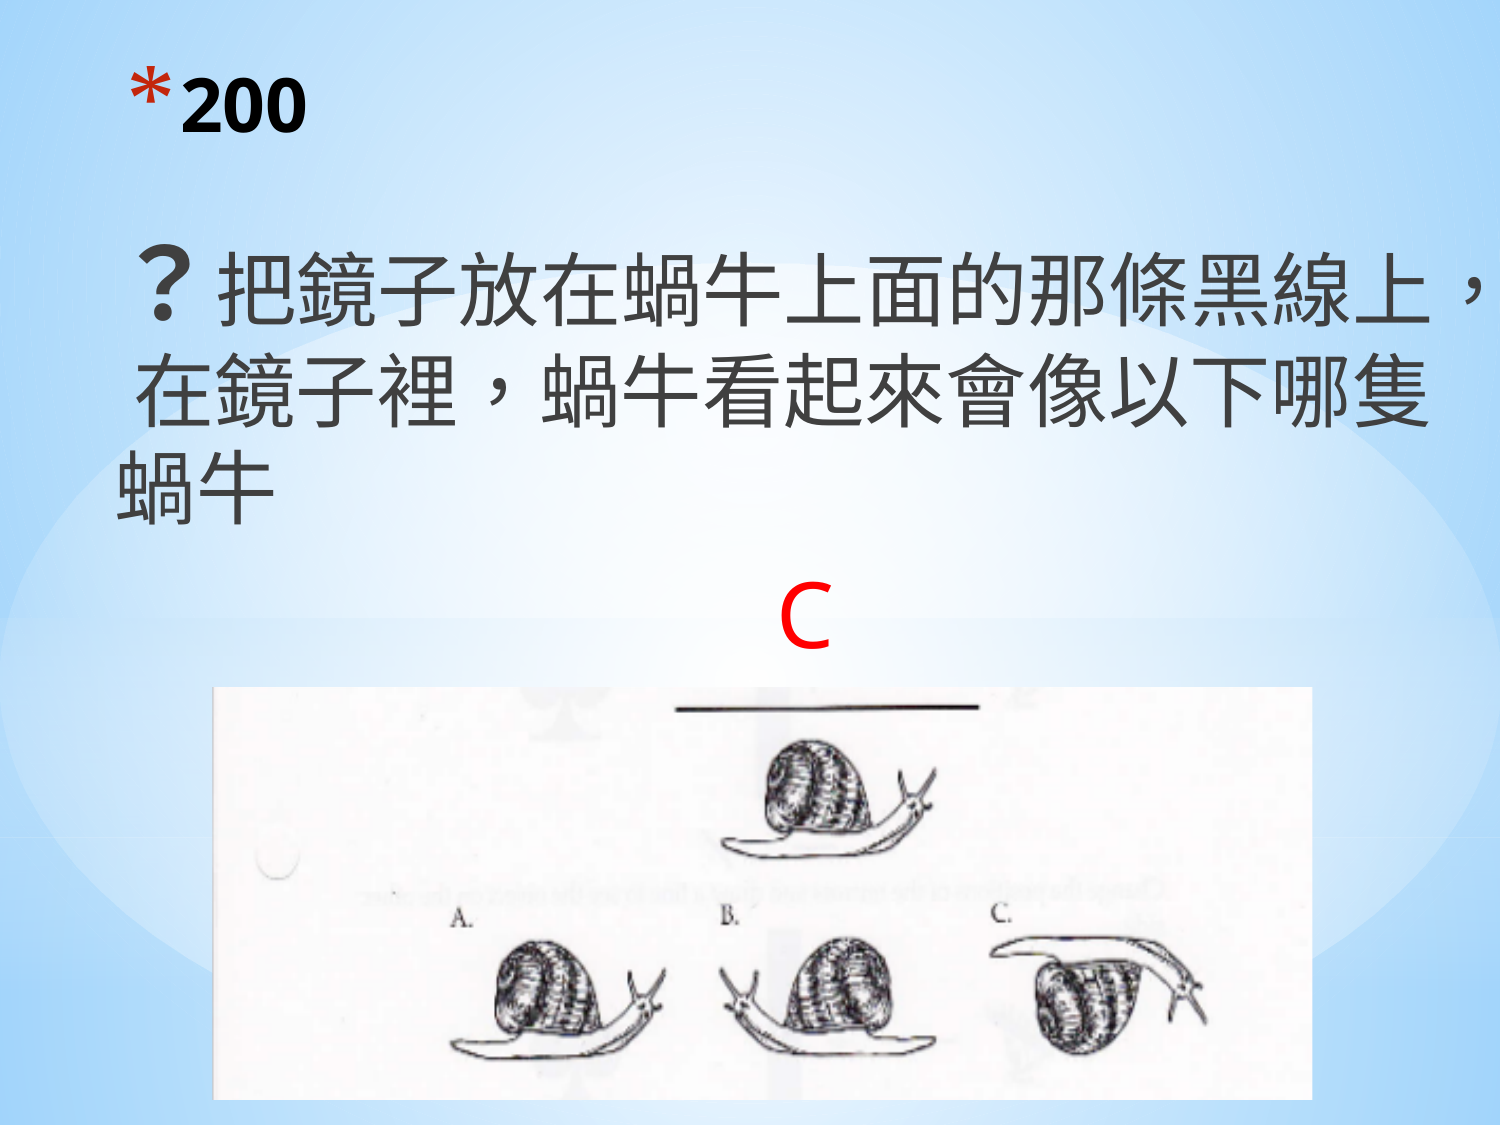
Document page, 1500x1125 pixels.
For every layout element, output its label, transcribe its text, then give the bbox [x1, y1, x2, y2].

list ？把鏡子放在蝸牛上面的那條黑線上， 在鏡子裡，蝸牛看起來會像以下哪隻蝸牛 [99, 212, 1500, 688]
text_box C [761, 549, 850, 675]
title 200 [112, 50, 513, 212]
picture [212, 687, 1313, 1101]
